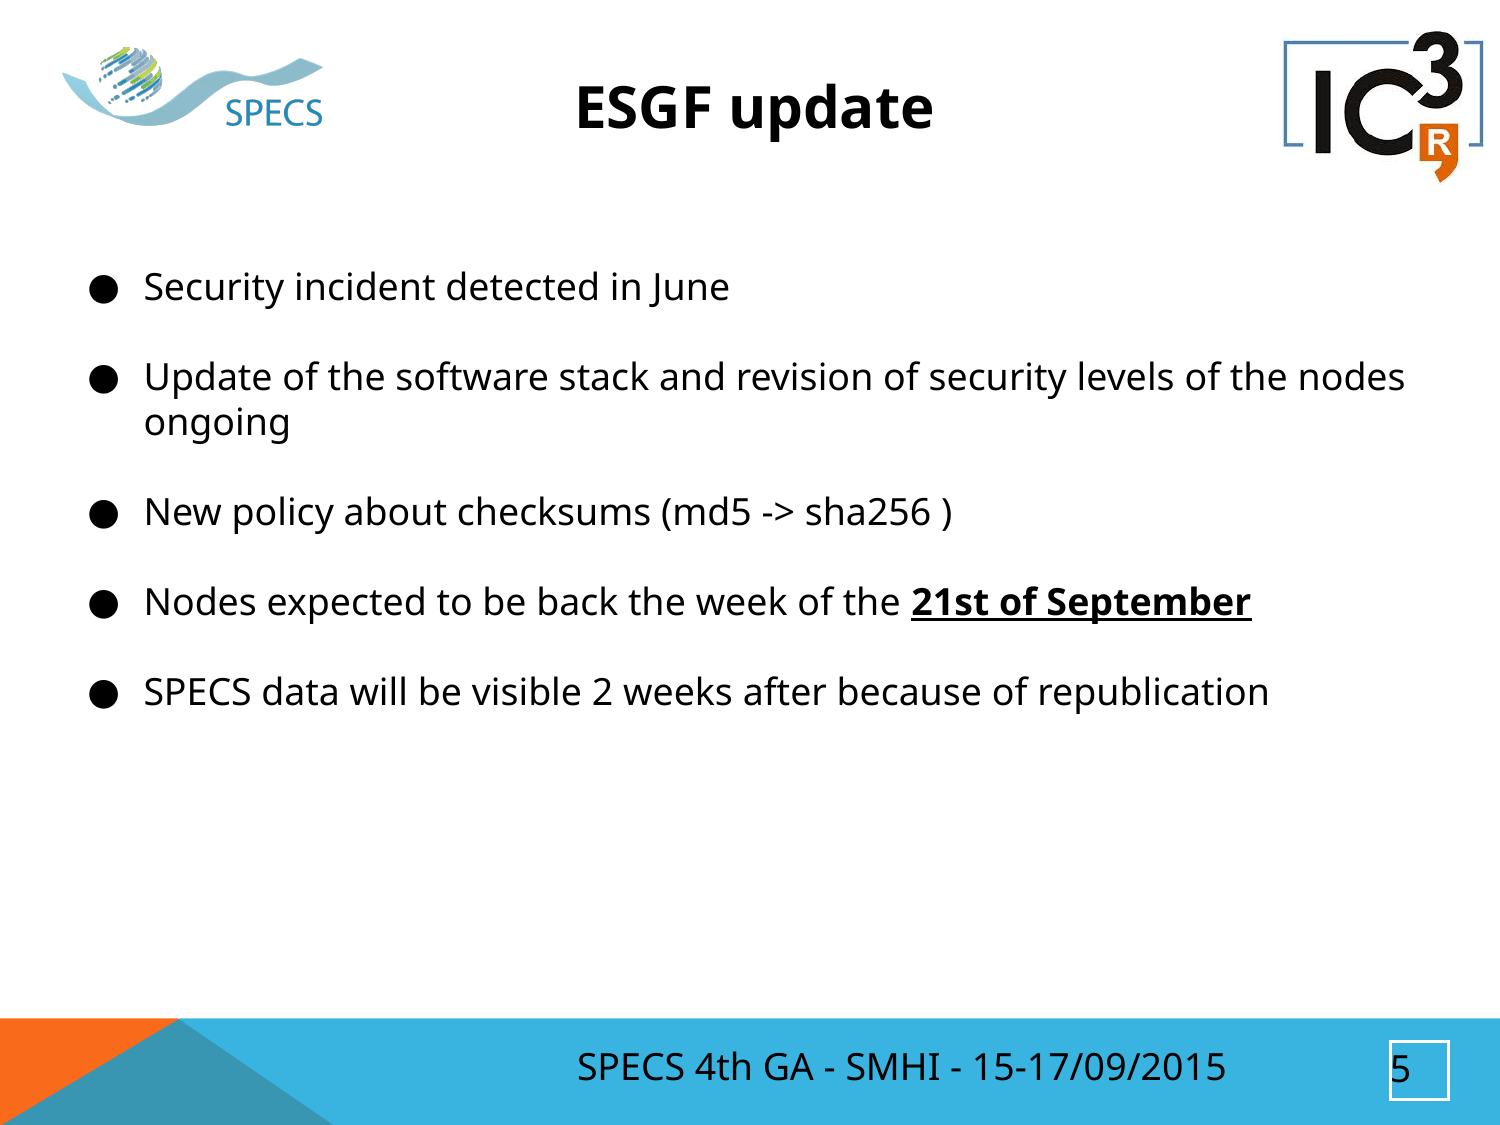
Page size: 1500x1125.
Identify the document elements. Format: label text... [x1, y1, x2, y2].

slide_number ‹#› [1389, 1040, 1450, 1101]
picture [1267, 0, 1500, 203]
footer SPECS 4th GA - SMHI - 15-17/09/2015 [577, 1035, 1352, 1096]
picture [55, 41, 336, 133]
text_box Security incident detected in June Update of the software stack and revision of security levels of the nodes ongoing New policy about checksums (md5 -> sha256 ) Nodes expected to be back the week of the 21st of September SPECS data will be visible 2 weeks after because of republication [53, 157, 1460, 963]
title ESGF update [109, 59, 1262, 150]
